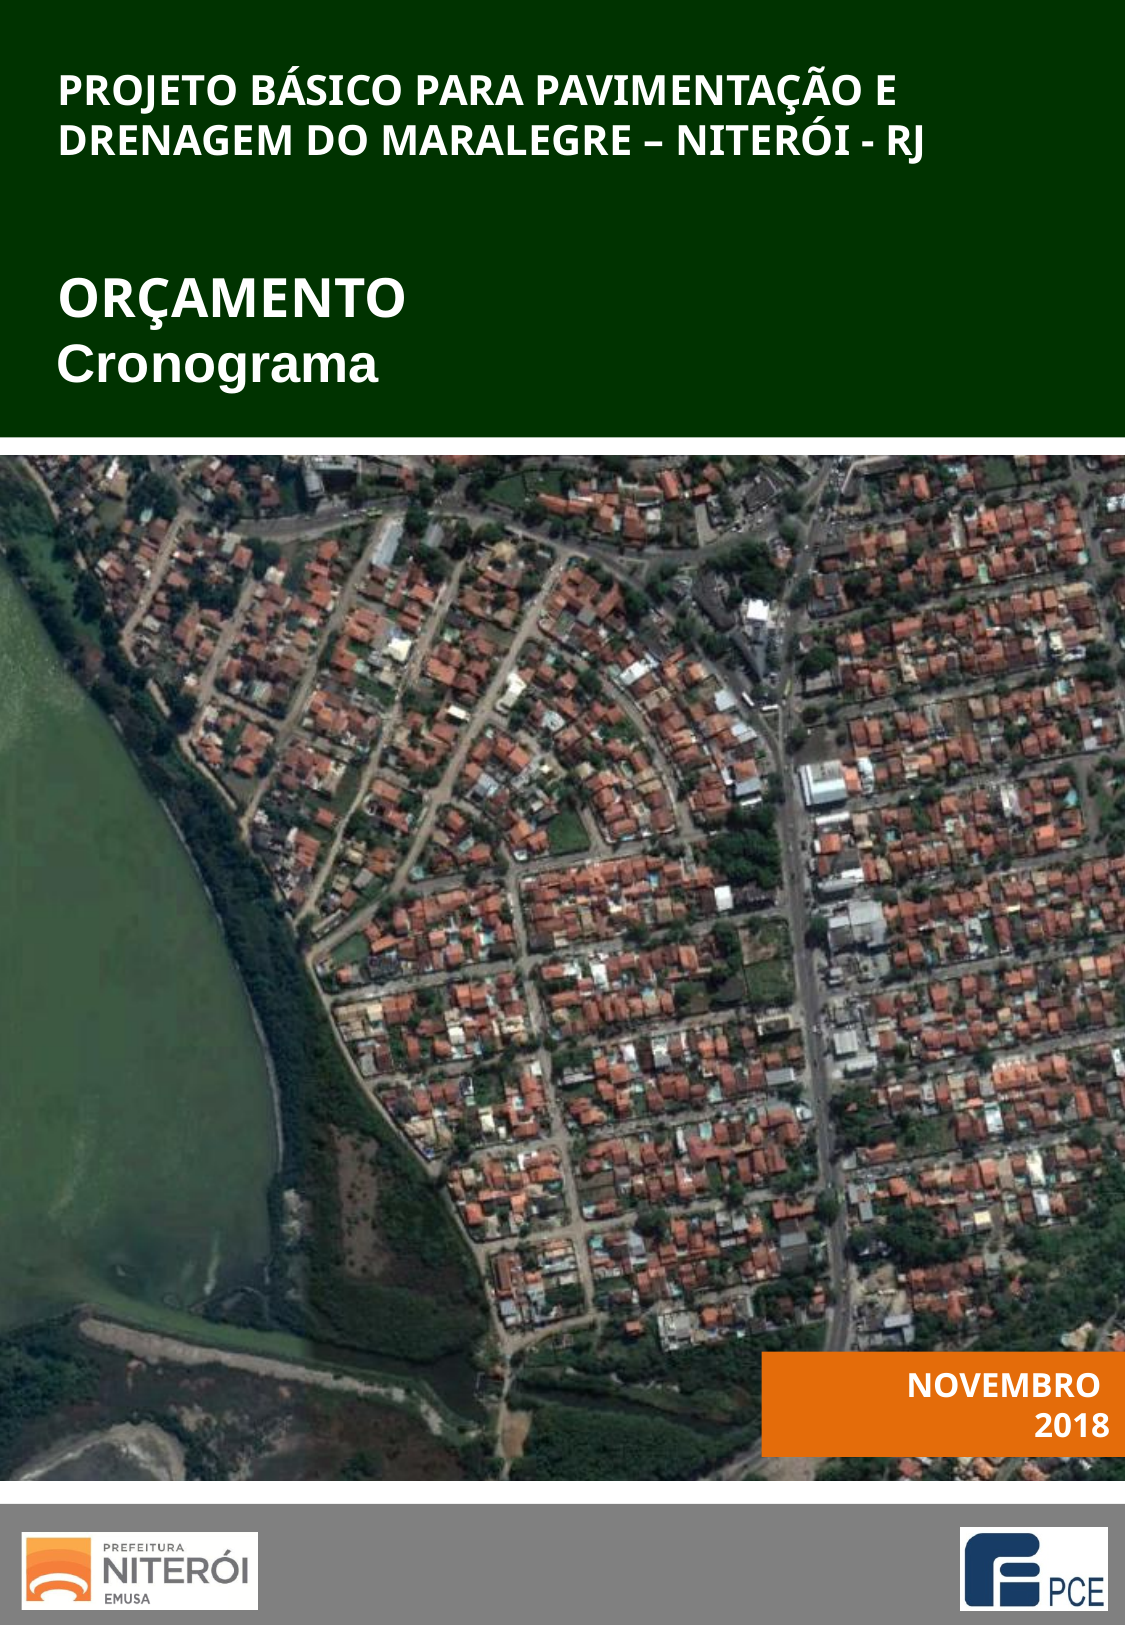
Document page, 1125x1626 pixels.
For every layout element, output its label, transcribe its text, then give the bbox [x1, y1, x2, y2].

picture [960, 1527, 1109, 1611]
text_box [0, 1502, 1125, 1625]
text_box PROJETO BÁSICO PARA PAVIMENTAÇÃO E DRENAGEM DO MARALEGRE – NITERÓI - RJ ORÇAMENTO Cronograma [0, 0, 1125, 439]
picture [0, 455, 1125, 1481]
picture [21, 1532, 259, 1610]
